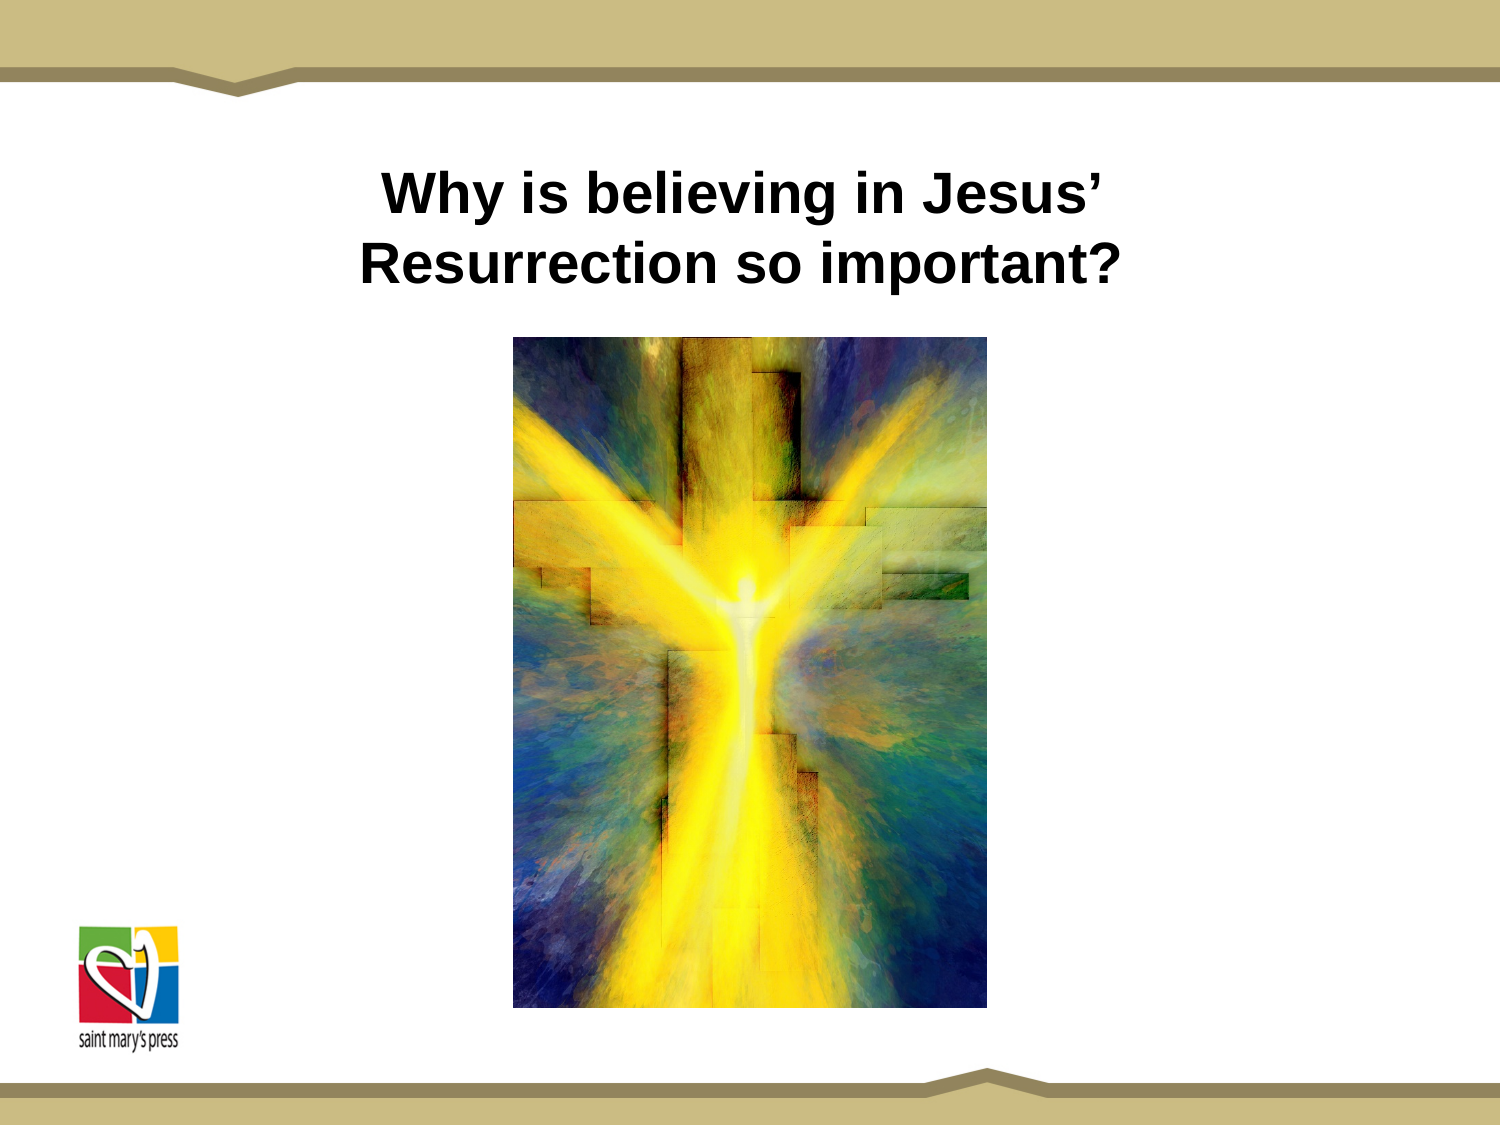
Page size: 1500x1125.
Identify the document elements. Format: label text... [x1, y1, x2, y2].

picture [0, 0, 1500, 1125]
title Why is believing in Jesus’ Resurrection so important? [212, 137, 1288, 313]
